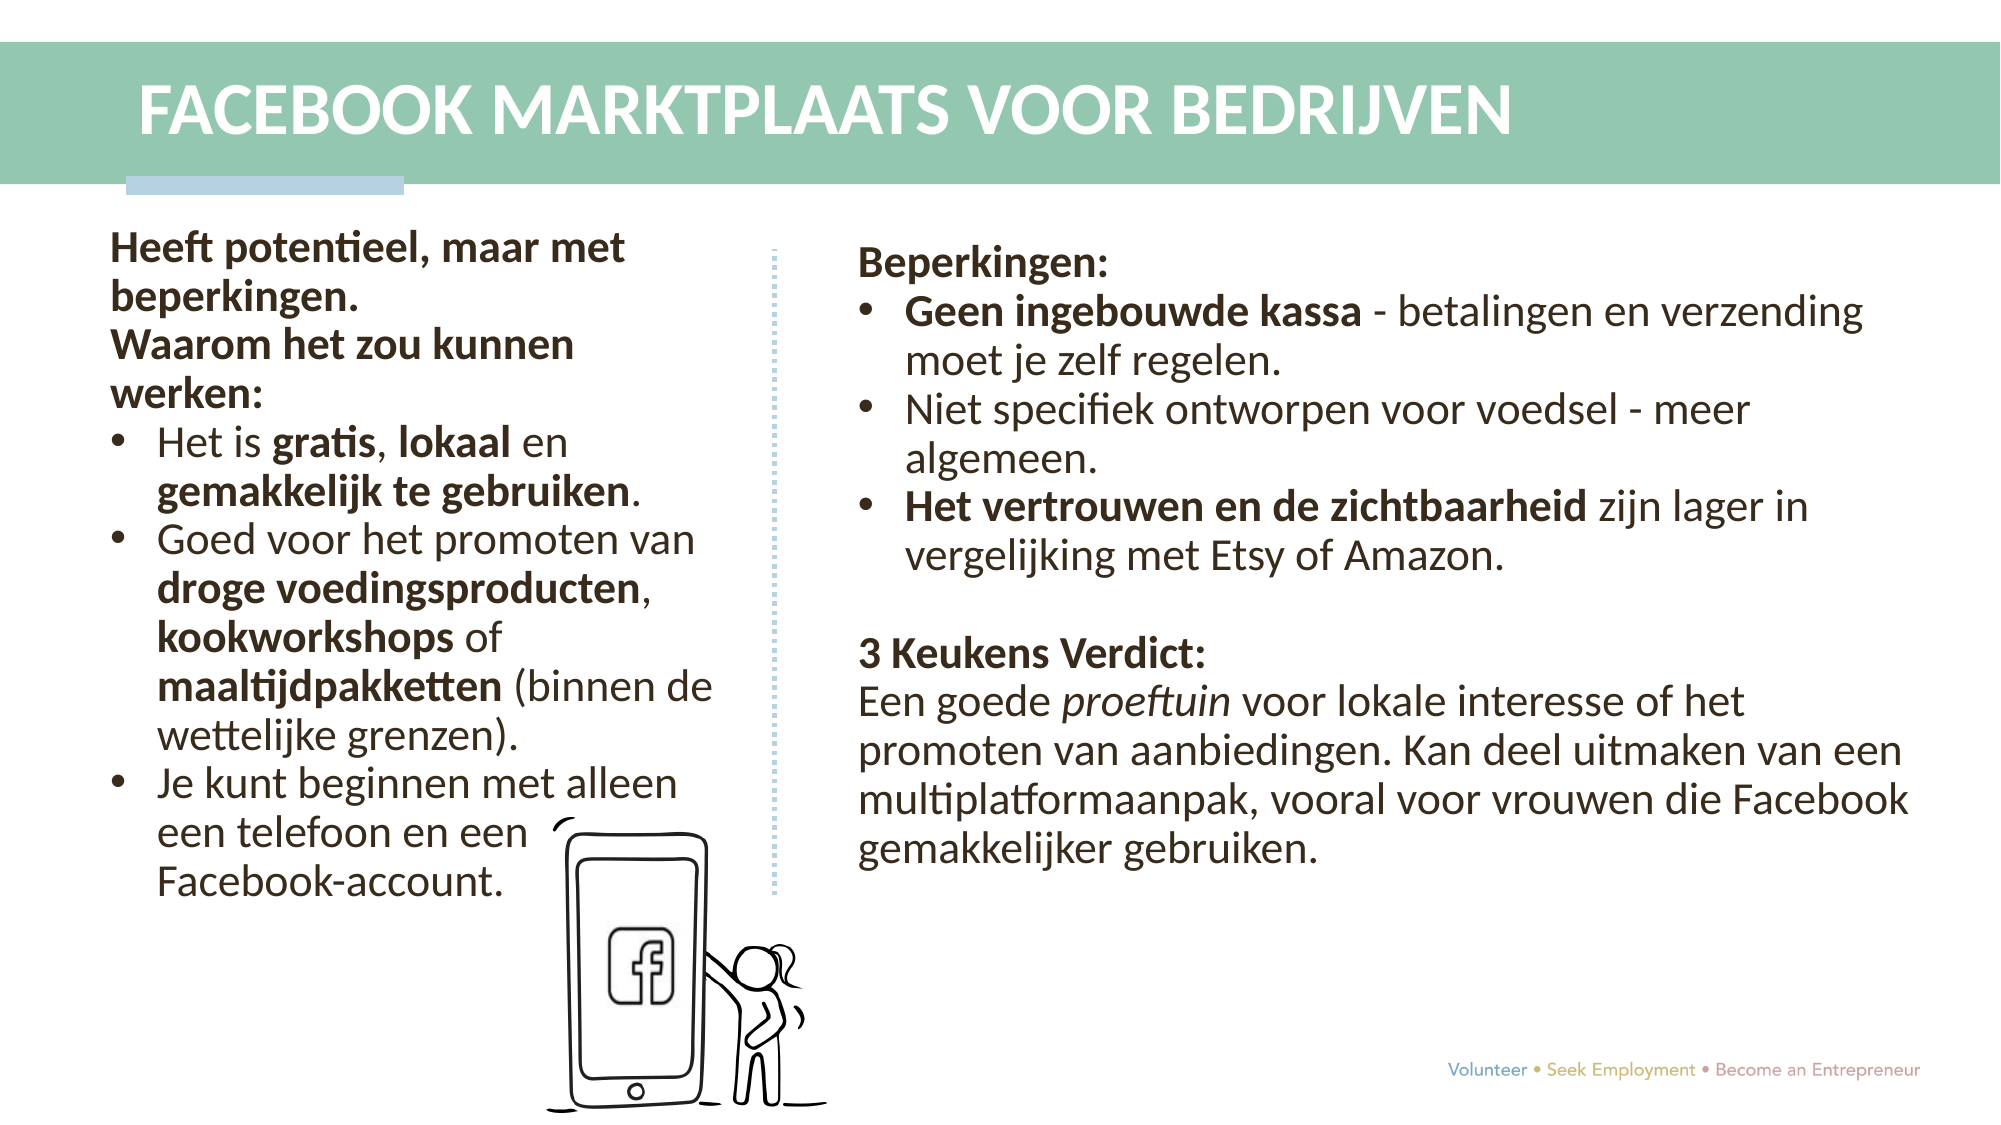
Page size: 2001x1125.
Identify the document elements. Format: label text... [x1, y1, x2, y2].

text_box Beperkingen: Geen ingebouwde kassa - betalingen en verzending moet je zelf regelen. Niet specifiek ontworpen voor voedsel - meer algemeen. Het vertrouwen en de zichtbaarheid zijn lager in vergelijking met Etsy of Amazon. 3 Keukens Verdict: Een goede proeftuin voor lokale interesse of het promoten van aanbiedingen. Kan deel uitmaken van een multiplatformaanpak, vooral voor vrouwen die Facebook gemakkelijker gebruiken. [842, 230, 1946, 895]
text_box Heeft potentieel, maar met beperkingen. Waarom het zou kunnen werken: Het is gratis, lokaal en gemakkelijk te gebruiken. Goed voor het promoten van droge voedingsproducten, kookworkshops of maaltijdpakketten (binnen de wettelijke grenzen). Je kunt beginnen met alleen een telefoon en een Facebook-account. [94, 215, 739, 879]
picture [497, 787, 843, 1125]
list FACEBOOK MARKTPLAATS VOOR BEDRIJVEN [123, 51, 1913, 170]
picture [1418, 1046, 1971, 1103]
